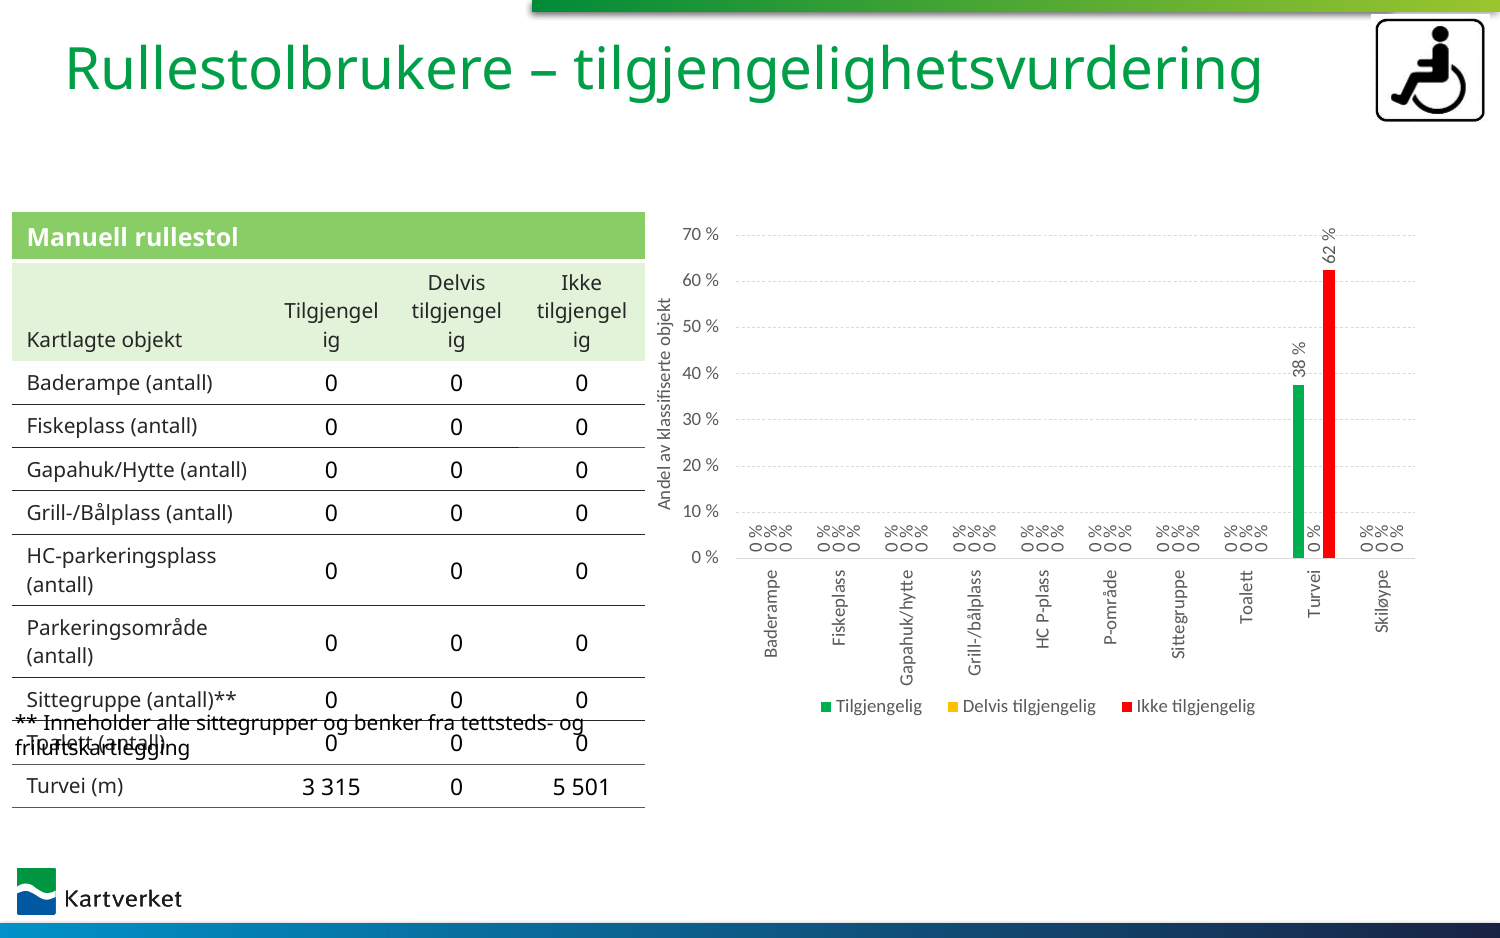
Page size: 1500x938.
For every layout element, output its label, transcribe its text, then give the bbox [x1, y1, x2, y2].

table_cell Baderampe (antall) [12, 361, 269, 404]
table_cell Delvis tilgjengelig [394, 263, 519, 361]
table_cell 0 [519, 606, 638, 677]
table_cell 0 [394, 405, 519, 447]
table_cell 0 [519, 678, 638, 702]
table_cell 0 [519, 535, 638, 605]
table_cell Turvei (m) [12, 768, 269, 807]
table_cell 0 [394, 768, 519, 807]
table_cell Grill-/Bålplass (antall) [12, 491, 269, 534]
table_cell 0 [519, 448, 638, 490]
table_cell 0 [394, 535, 519, 605]
table_cell 0 [269, 535, 394, 605]
table_cell 0 [394, 606, 519, 677]
table_header Manuell rullestol [12, 212, 645, 259]
picture [1371, 13, 1491, 127]
text_box Rullestolbrukere – tilgjengelighetsvurdering [49, 12, 1372, 109]
table_cell 0 [519, 361, 638, 404]
table_cell 0 [269, 405, 394, 447]
table_cell Ikke tilgjengelig [519, 263, 638, 361]
table_cell 0 [269, 361, 394, 404]
picture [643, 218, 1427, 728]
table_cell 3 315 [269, 768, 394, 807]
table_cell 0 [394, 448, 519, 490]
table_cell HC-parkeringsplass (antall) [12, 535, 269, 605]
table_cell Tilgjengelig [269, 263, 394, 361]
table_cell 0 [519, 405, 638, 447]
table_cell 5 501 [519, 768, 645, 807]
table_cell Parkeringsområde (antall) [12, 606, 269, 677]
table_cell 0 [394, 361, 519, 404]
table_cell 0 [394, 491, 519, 534]
table_cell Fiskeplass (antall) [12, 405, 269, 447]
table_cell 0 [394, 678, 519, 702]
table_cell 0 [269, 606, 394, 677]
table_cell Gapahuk/Hytte (antall) [12, 448, 269, 490]
table_cell 0 [519, 491, 638, 534]
table_cell Sittegruppe (antall)** [12, 678, 269, 702]
text_box ** Inneholder alle sittegrupper og benker fra tettsteds- og friluftskartlegging [0, 702, 745, 768]
table_cell Kartlagte objekt [12, 263, 269, 361]
table_cell 0 [269, 448, 394, 490]
table_cell 0 [269, 678, 394, 702]
table_cell 0 [269, 491, 394, 534]
